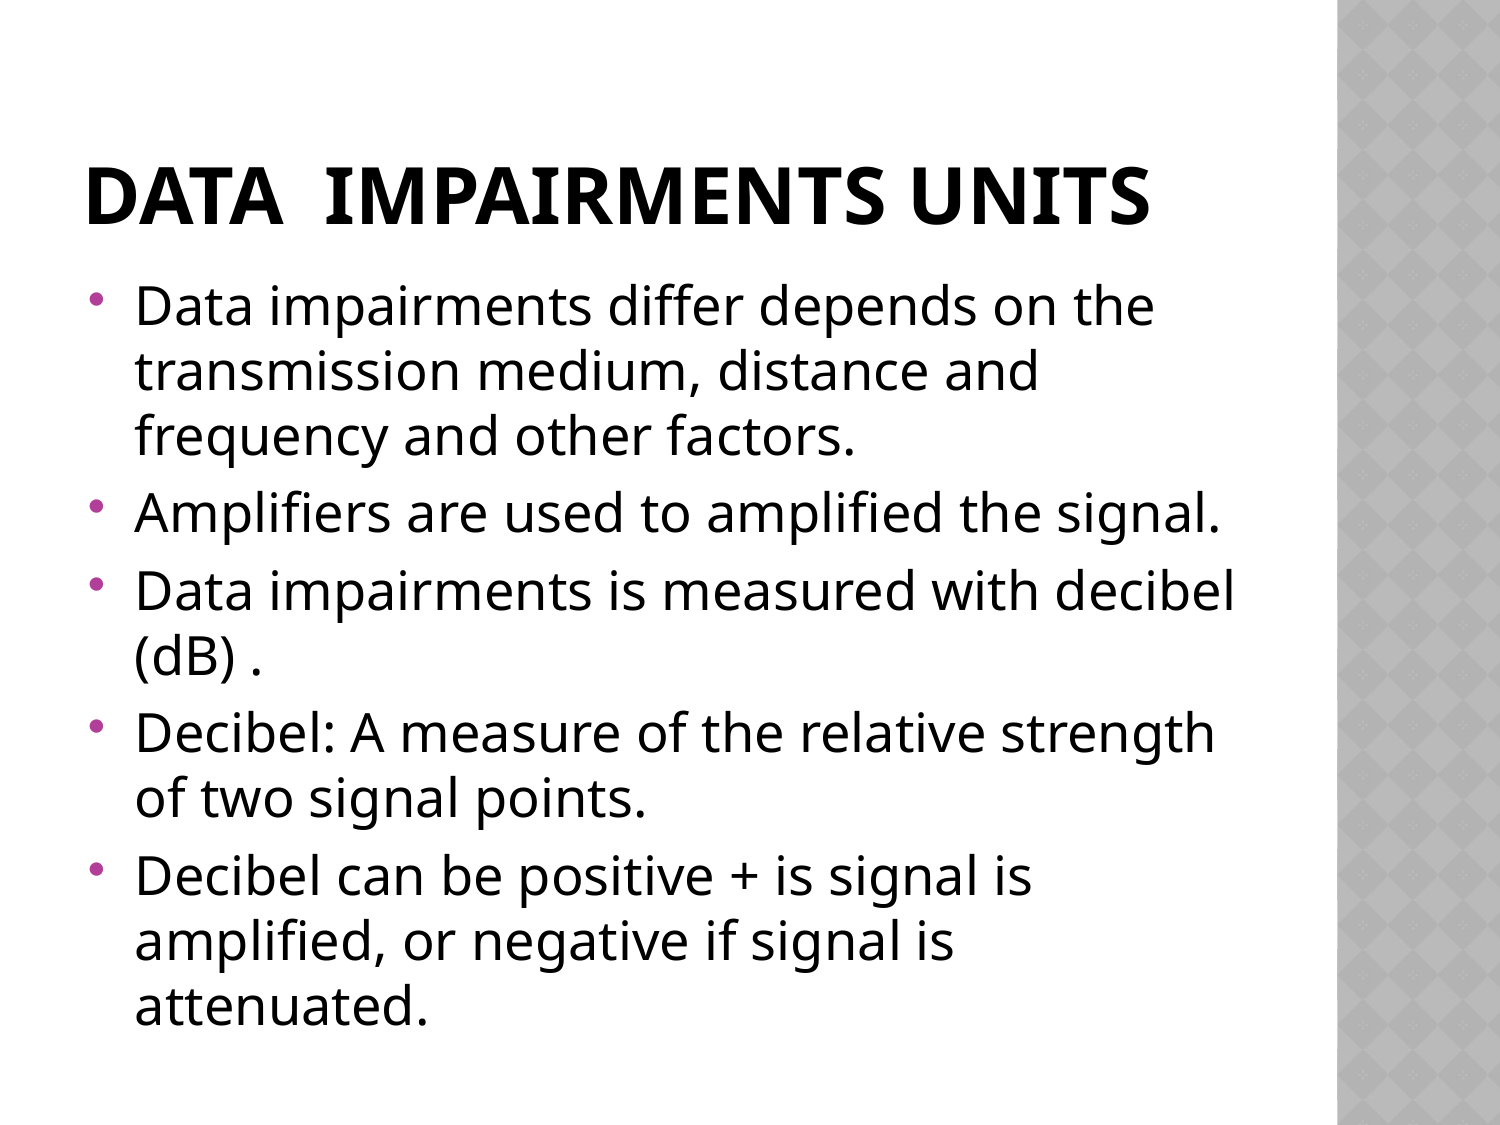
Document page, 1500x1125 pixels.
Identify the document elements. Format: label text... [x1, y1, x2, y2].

title Data impairments units [75, 52, 1263, 240]
list Data impairments differ depends on the transmission medium, distance and frequency and other factors. Amplifiers are used to amplified the signal. Data impairments is measured with decibel (dB) . Decibel: A measure of the relative strength of two signal points. Decibel can be positive + is signal is amplified, or negative if signal is attenuated. [75, 264, 1263, 1059]
